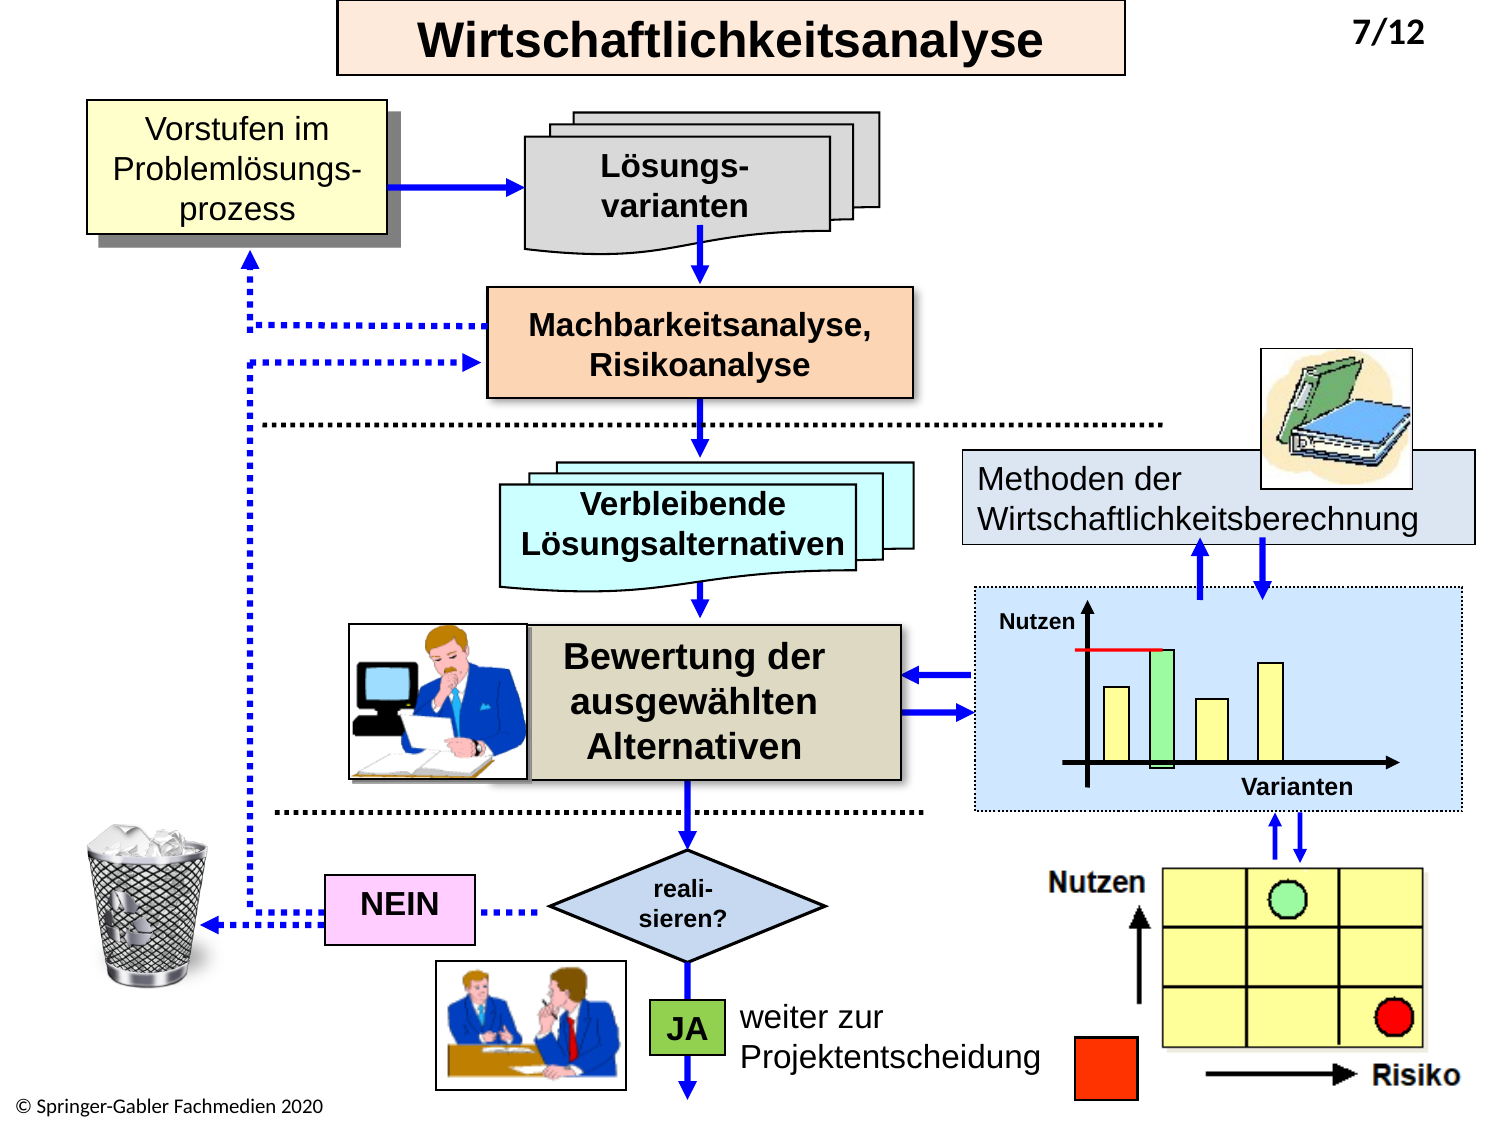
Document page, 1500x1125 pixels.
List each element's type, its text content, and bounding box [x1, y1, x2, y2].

text_box [524, 112, 880, 255]
text_box [1149, 649, 1174, 762]
text_box [1268, 812, 1282, 848]
text_box [1104, 686, 1130, 762]
text_box [681, 790, 694, 850]
text_box [1062, 756, 1400, 769]
text_box [387, 181, 526, 194]
text_box [500, 570, 857, 592]
text_box Machbarkeitsanalyse, Risikoanalyse [487, 287, 913, 399]
text_box Bewertung der ausgewählten Alternativen [528, 624, 902, 780]
text_box weiter zur Projektentscheidung [724, 987, 1032, 1083]
text_box reali-sieren? [608, 865, 759, 940]
text_box JA [649, 999, 724, 1055]
text_box [759, 879, 826, 934]
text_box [1262, 349, 1412, 489]
text_box [632, 940, 743, 963]
text_box [1257, 663, 1283, 762]
text_box [549, 882, 608, 930]
text_box [1193, 537, 1207, 601]
text_box [910, 668, 971, 682]
text_box [650, 850, 725, 865]
text_box [975, 587, 1463, 812]
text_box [1037, 849, 1477, 1101]
text_box [693, 582, 707, 619]
picture [62, 824, 228, 991]
text_box NEIN [324, 874, 475, 945]
text_box [681, 1055, 694, 1100]
text_box Wirtschaftlichkeitsanalyse [337, 0, 1125, 75]
text_box [693, 425, 707, 458]
text_box Varianten [1222, 763, 1373, 808]
text_box Nutzen [962, 599, 1113, 642]
text_box [1149, 763, 1174, 768]
text_box Verbleibende Lösungsalternativen [499, 474, 867, 570]
text_box [529, 462, 914, 560]
text_box [243, 249, 257, 263]
text_box Methoden der Wirtschaftlichkeitsberechnung [962, 449, 1475, 545]
text_box [466, 356, 482, 369]
text_box [910, 706, 976, 719]
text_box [437, 962, 626, 1090]
text_box Lösungs-varianten [537, 137, 813, 232]
text_box [693, 224, 707, 285]
picture [349, 624, 527, 779]
text_box [1256, 537, 1269, 601]
text_box [1195, 699, 1228, 762]
text_box Vorstufen im Problemlösungs-prozess [87, 99, 388, 235]
